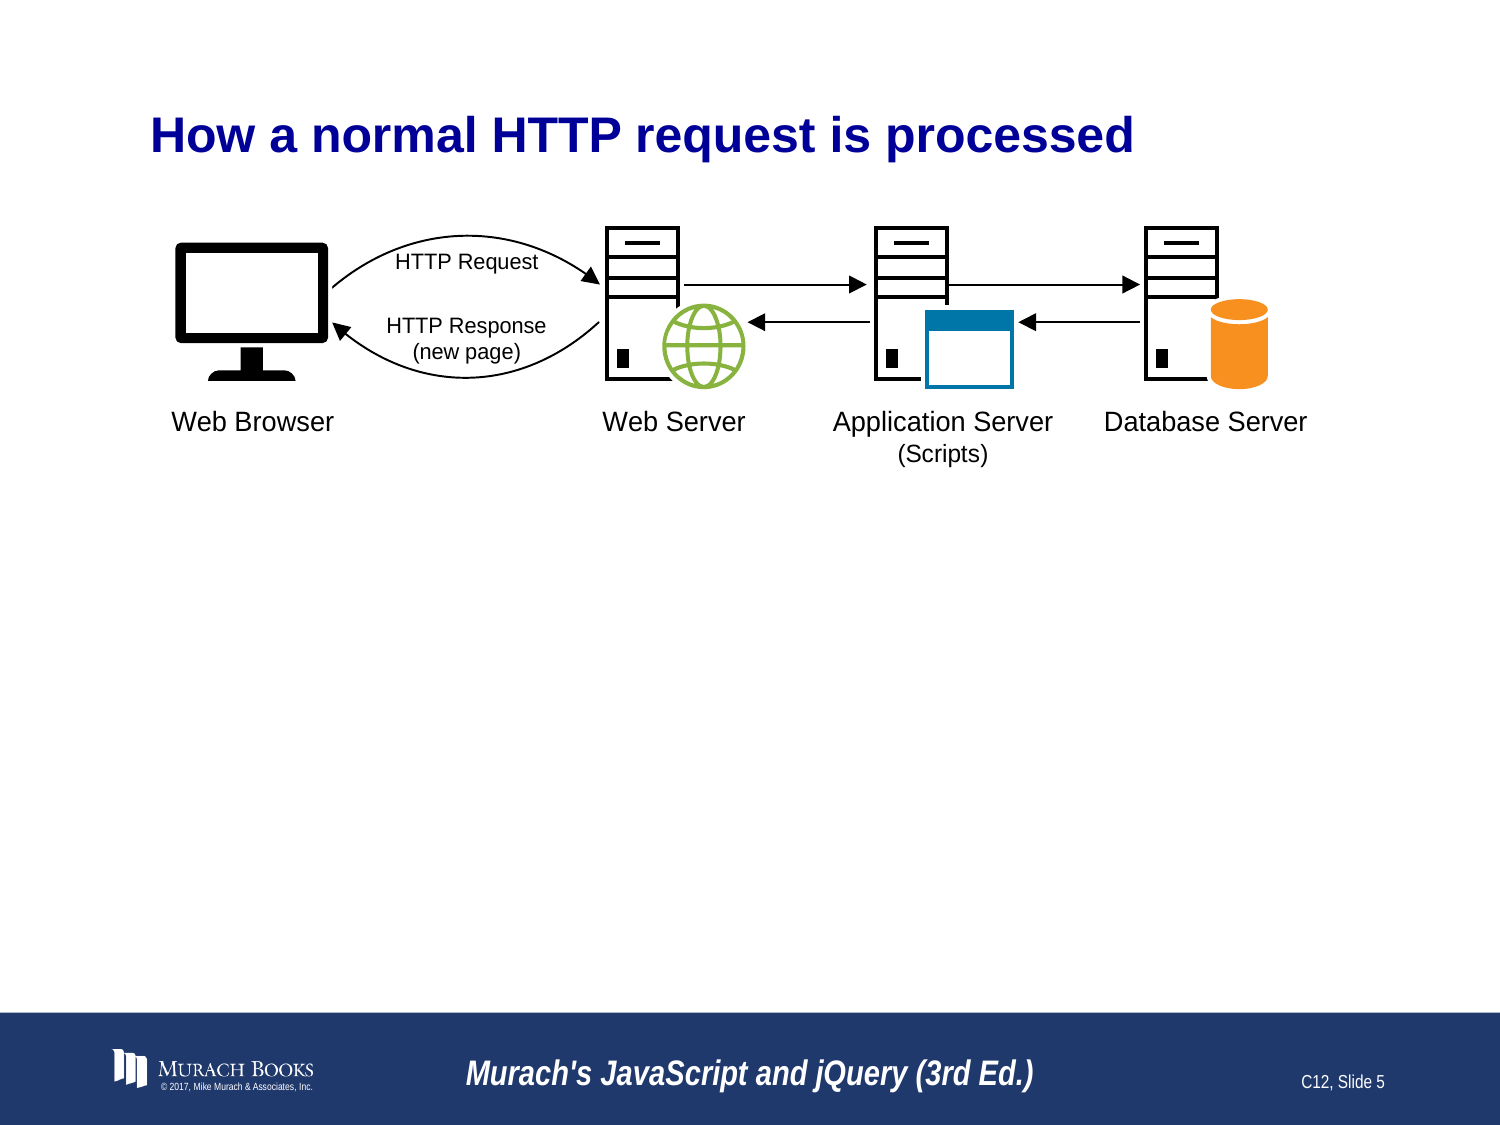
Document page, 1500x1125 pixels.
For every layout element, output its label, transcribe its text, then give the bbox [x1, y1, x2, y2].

slide_number C12, Slide 5 [1087, 1025, 1400, 1100]
slide_number Murach's JavaScript and jQuery (3rd Ed.) [463, 1025, 1050, 1100]
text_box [149, 212, 1334, 476]
title How a normal HTTP request is processed [150, 102, 1350, 164]
footer © 2017, Mike Murach & Associates, Inc. [12, 1025, 463, 1100]
